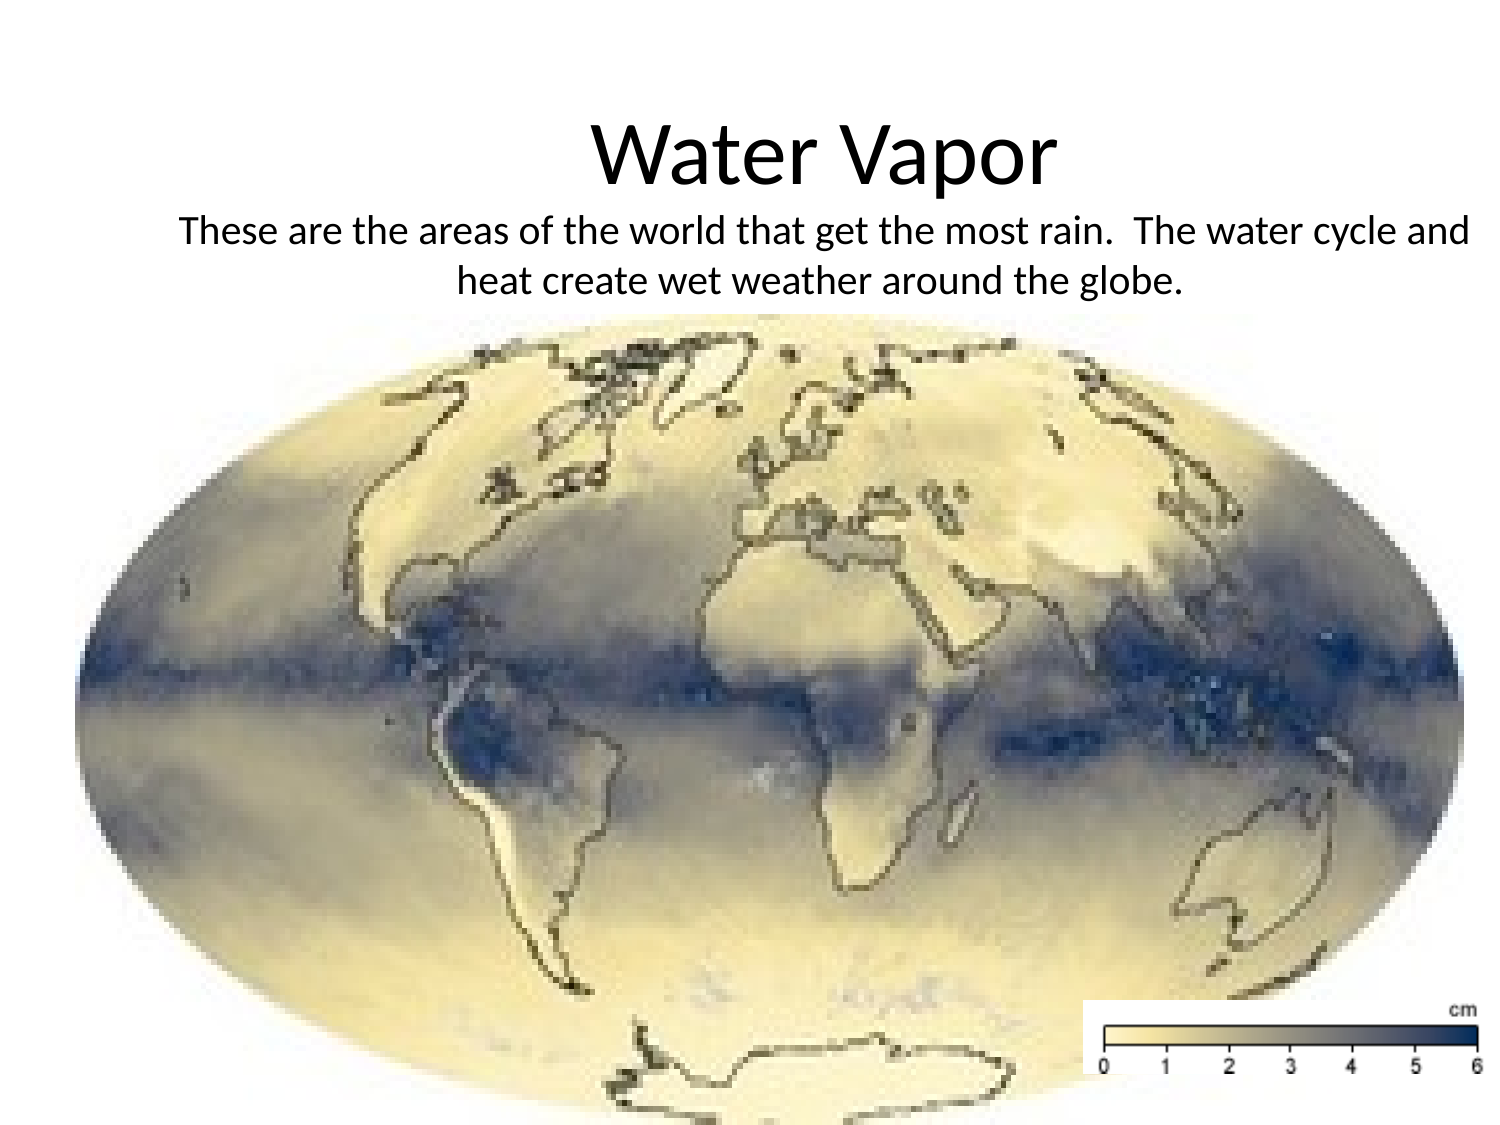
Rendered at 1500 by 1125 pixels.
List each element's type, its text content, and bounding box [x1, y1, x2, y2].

title Water Vapor These are the areas of the world that get the most rain. The water cycle and heat create wet weather around the globe. [150, 45, 1500, 351]
picture [75, 313, 1500, 1125]
